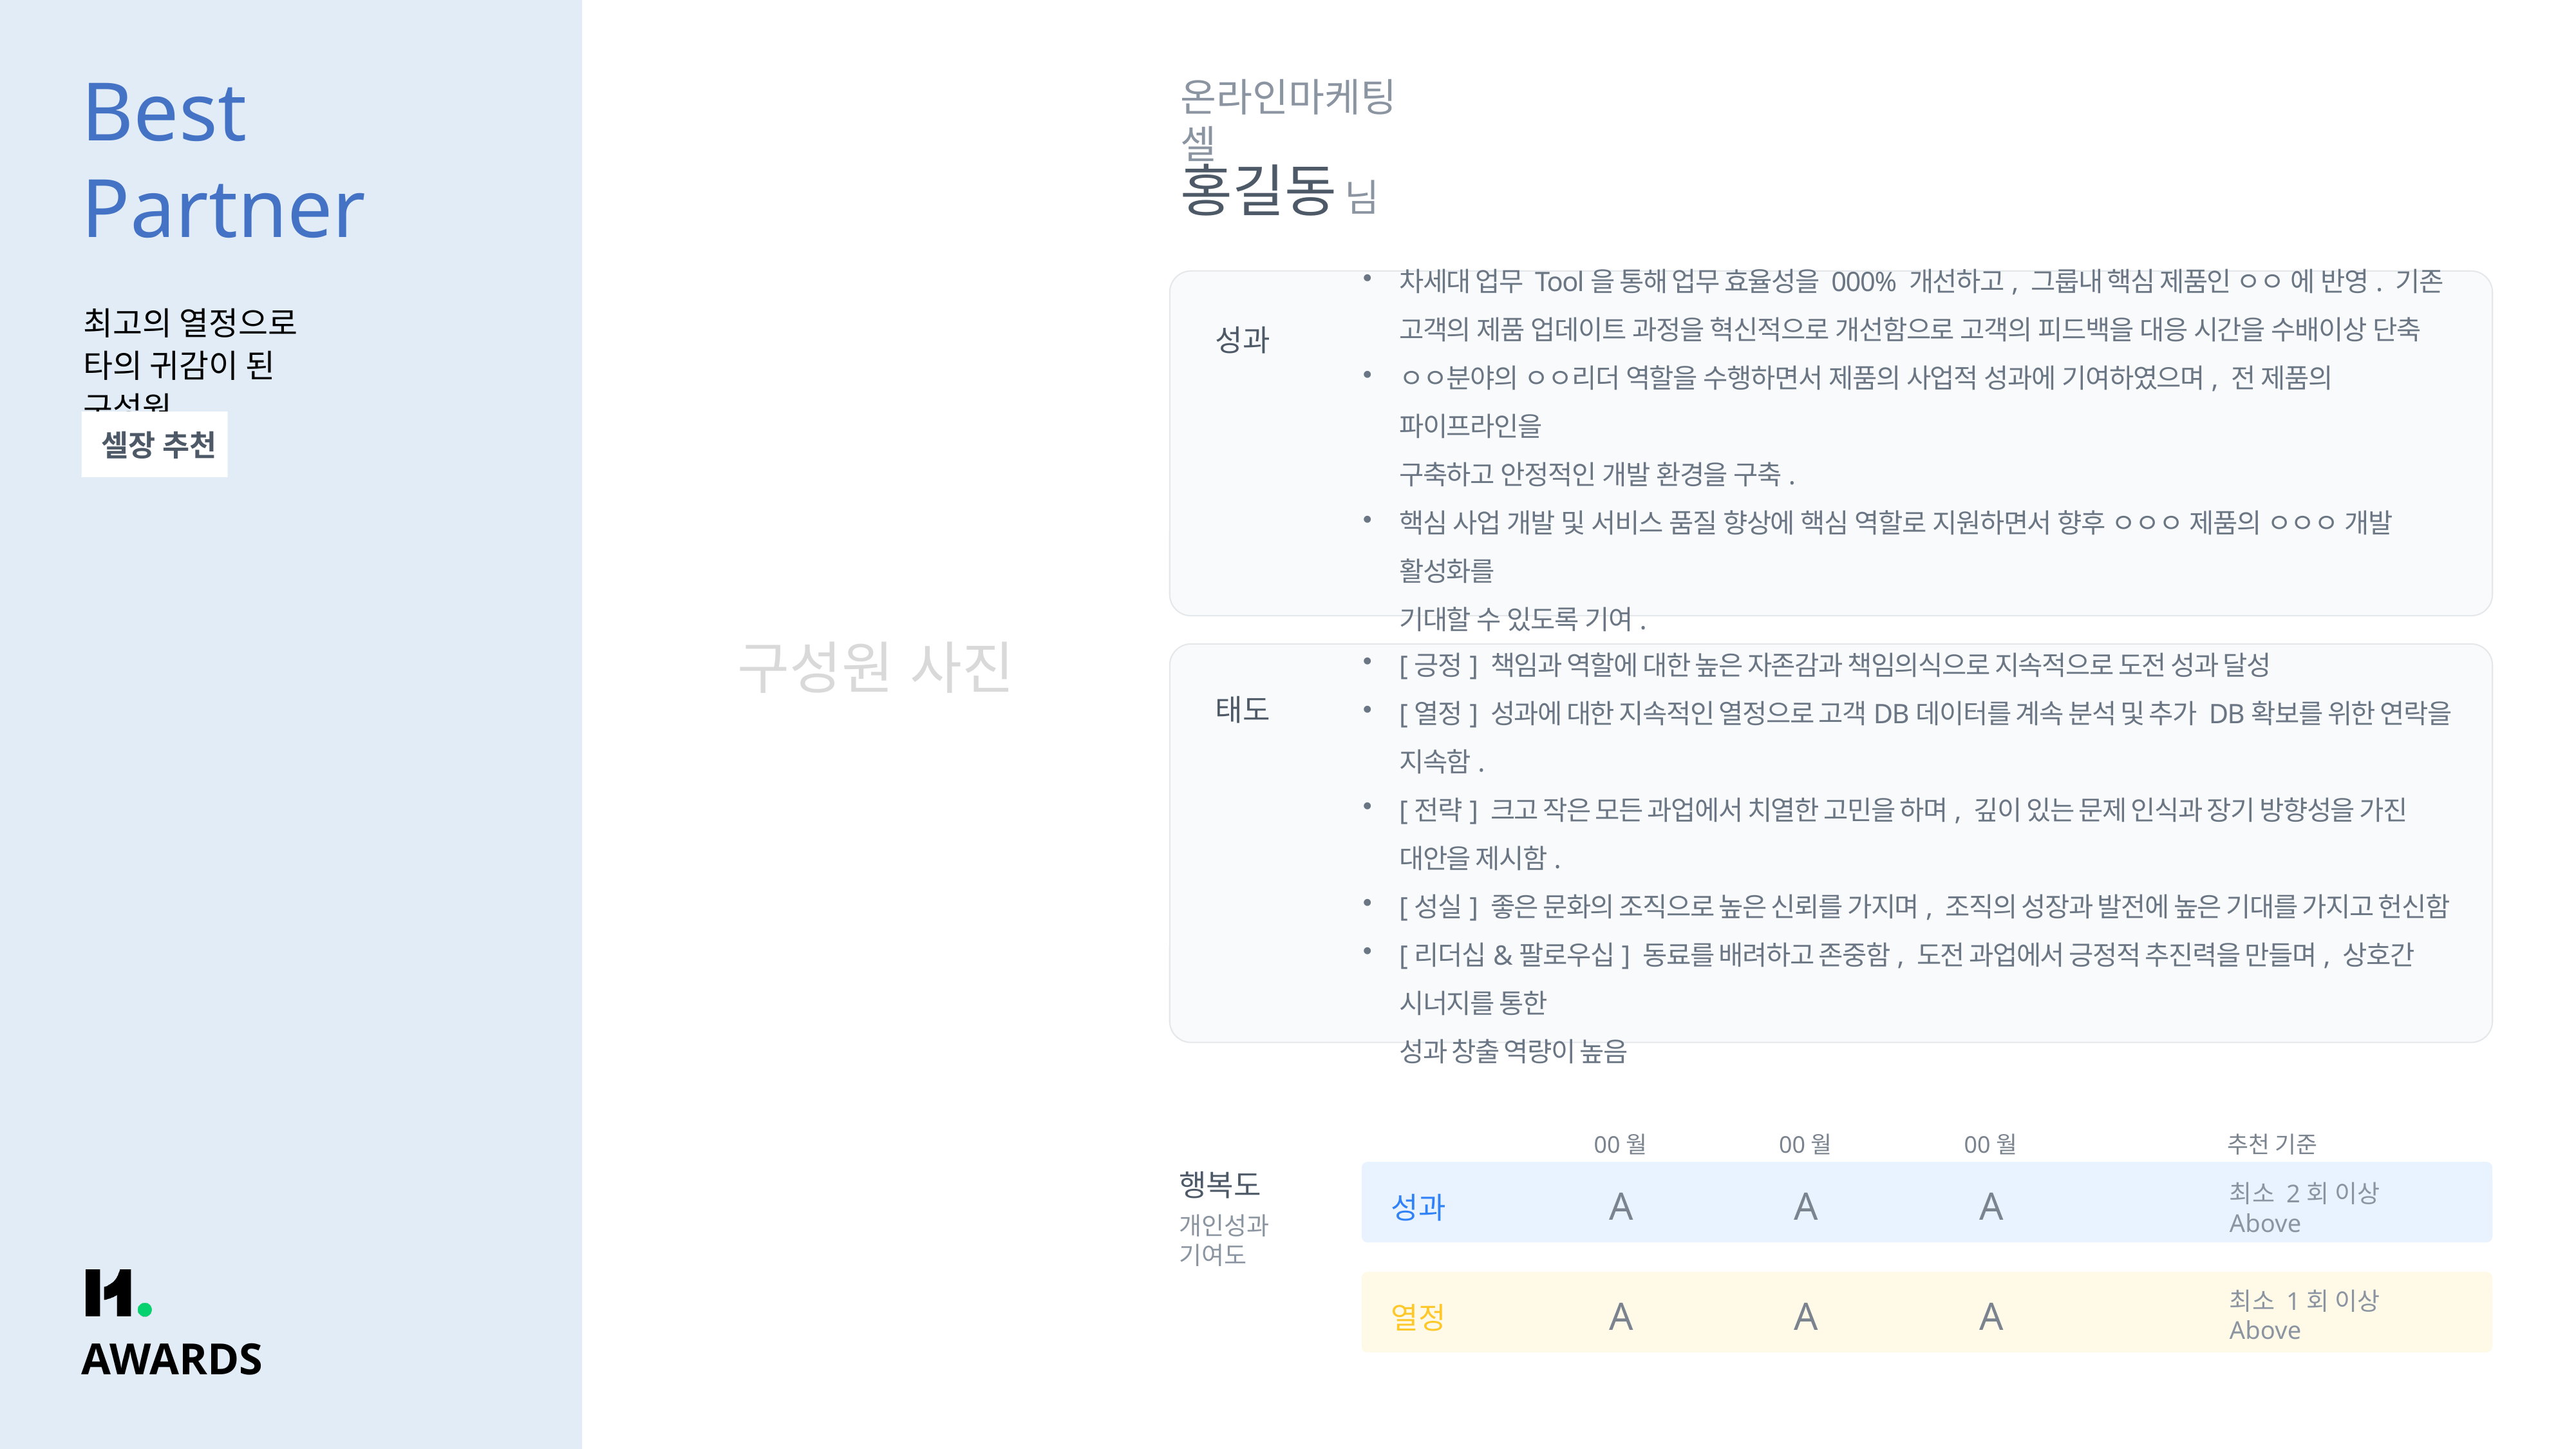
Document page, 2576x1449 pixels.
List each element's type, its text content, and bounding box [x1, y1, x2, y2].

text_box 행복도 [1179, 1162, 1267, 1207]
text_box A [1785, 1175, 1827, 1234]
text_box 추천 기준 [2225, 1125, 2320, 1162]
text_box A [1601, 1285, 1642, 1344]
text_box 님 [1344, 167, 1391, 226]
text_box [1361, 1162, 2493, 1243]
text_box 00월 [1778, 1125, 1834, 1162]
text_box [81, 412, 232, 478]
text_box [0, 0, 583, 1449]
text_box A [1971, 1175, 2012, 1234]
text_box 구성원 사진 [730, 623, 1022, 710]
text_box 온라인마케팅셀 [1180, 90, 1431, 150]
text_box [81, 1269, 347, 1402]
text_box 최소 2회 이상 Above [2229, 1188, 2449, 1227]
text_box [1169, 643, 2493, 1043]
text_box 최소 1회 이상 Above [2229, 1296, 2445, 1334]
text_box 00월 [1962, 1125, 2019, 1162]
text_box 성과 [1391, 1184, 1454, 1230]
text_box A [1601, 1175, 1642, 1234]
text_box 홍길동 [1180, 150, 1348, 232]
text_box [긍정] 책임과 역할에 대한 높은 자존감과 책임의식으로 지속적으로 도전 성과 달성 [열정] 성과에 대한 지속적인 열정으로 고객DB데이터를 계속 분석 및 추가 DB확보를 위한 연락을 지속함. [전략] 크고 작은 모든 과업에서 치열한 고민을 하며, 깊이 있는 문제 인식과 장기 방향성을 가진 대안을 제시함. [성실] 좋은 문화의 조직으로 높은 신뢰를 가지며, 조직의 성장과 발전에 높은 기대를 가지고 헌신함 [리더십&팔로우십] 동료를 배려하고 존중함, 도전 과업에서 긍정적 추진력을 만들며, 상호간 시너지를 통한 성과 창출 역량이 높음 [1326, 689, 2475, 1010]
text_box [1169, 270, 2493, 616]
text_box 00월 [1592, 1125, 1649, 1162]
text_box 열정 [1391, 1294, 1454, 1340]
text_box Best Partner [81, 60, 514, 365]
text_box [1361, 1271, 2493, 1353]
text_box 개인성과 기여도 [1179, 1206, 1274, 1274]
text_box A [1785, 1285, 1827, 1344]
text_box 최고의 열정으로 타의 귀감이 된 구성원 [83, 298, 369, 388]
text_box 성과 [1215, 316, 1278, 362]
text_box 차세대 업무 Tool을 통해 업무 효율성을 000% 개선하고, 그룹내 핵심 제품인 ㅇㅇ 에 반영. 기존 고객의 제품 업데이트 과정을 혁신적으로 개선함으로 고객의 피드백을 대응 시간을 수배이상 단축 ㅇㅇ분야의 ㅇㅇ리더 역할을 수행하면서 제품의 사업적 성과에 기여하였으며, 전 제품의 파이프라인을 구축하고 안정적인 개발 환경을 구축. 핵심 사업 개발 및 서비스 품질 향상에 핵심 역할로 지원하면서 향후 ㅇㅇㅇ 제품의 ㅇㅇㅇ 개발 활성화를 기대할 수 있도록 기여. [1326, 319, 2475, 565]
text_box 태도 [1215, 687, 1278, 732]
text_box A [1971, 1285, 2012, 1344]
